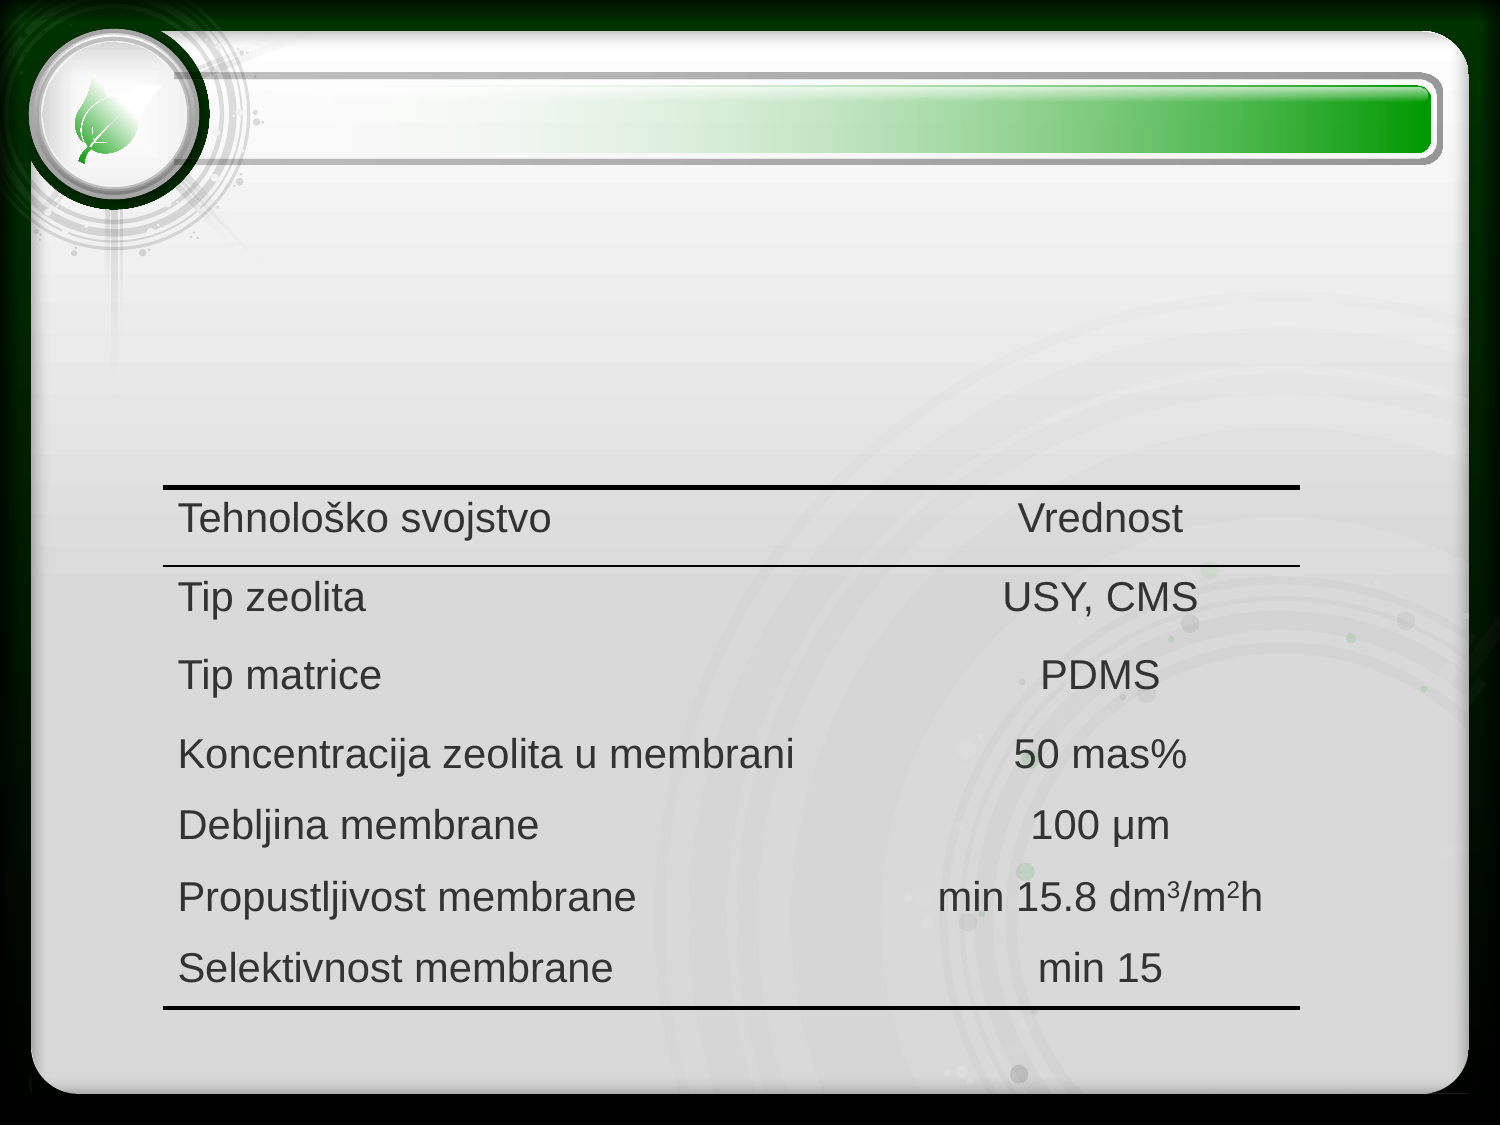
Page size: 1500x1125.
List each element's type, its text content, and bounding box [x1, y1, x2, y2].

table_cell PDMS [901, 644, 1300, 723]
table_header Vrednost [901, 490, 1300, 565]
table_cell Koncentracija zeolita u membrani [163, 723, 901, 794]
table_cell Propustljivost membrane [163, 866, 901, 937]
table_cell 50 mas% [901, 723, 1300, 794]
table_cell 100 μm [901, 794, 1300, 866]
table_cell min 15 [901, 937, 1300, 1006]
table_cell Selektivnost membrane [163, 937, 901, 1006]
table_cell USY, CMS [901, 567, 1300, 644]
table_cell min 15.8 dm3/m2h [901, 866, 1300, 937]
table_header Tehnološko svojstvo [163, 490, 901, 565]
table_cell Tip zeolita [163, 567, 901, 644]
table_cell Tip matrice [163, 644, 901, 723]
table_cell Debljina membrane [163, 794, 901, 866]
